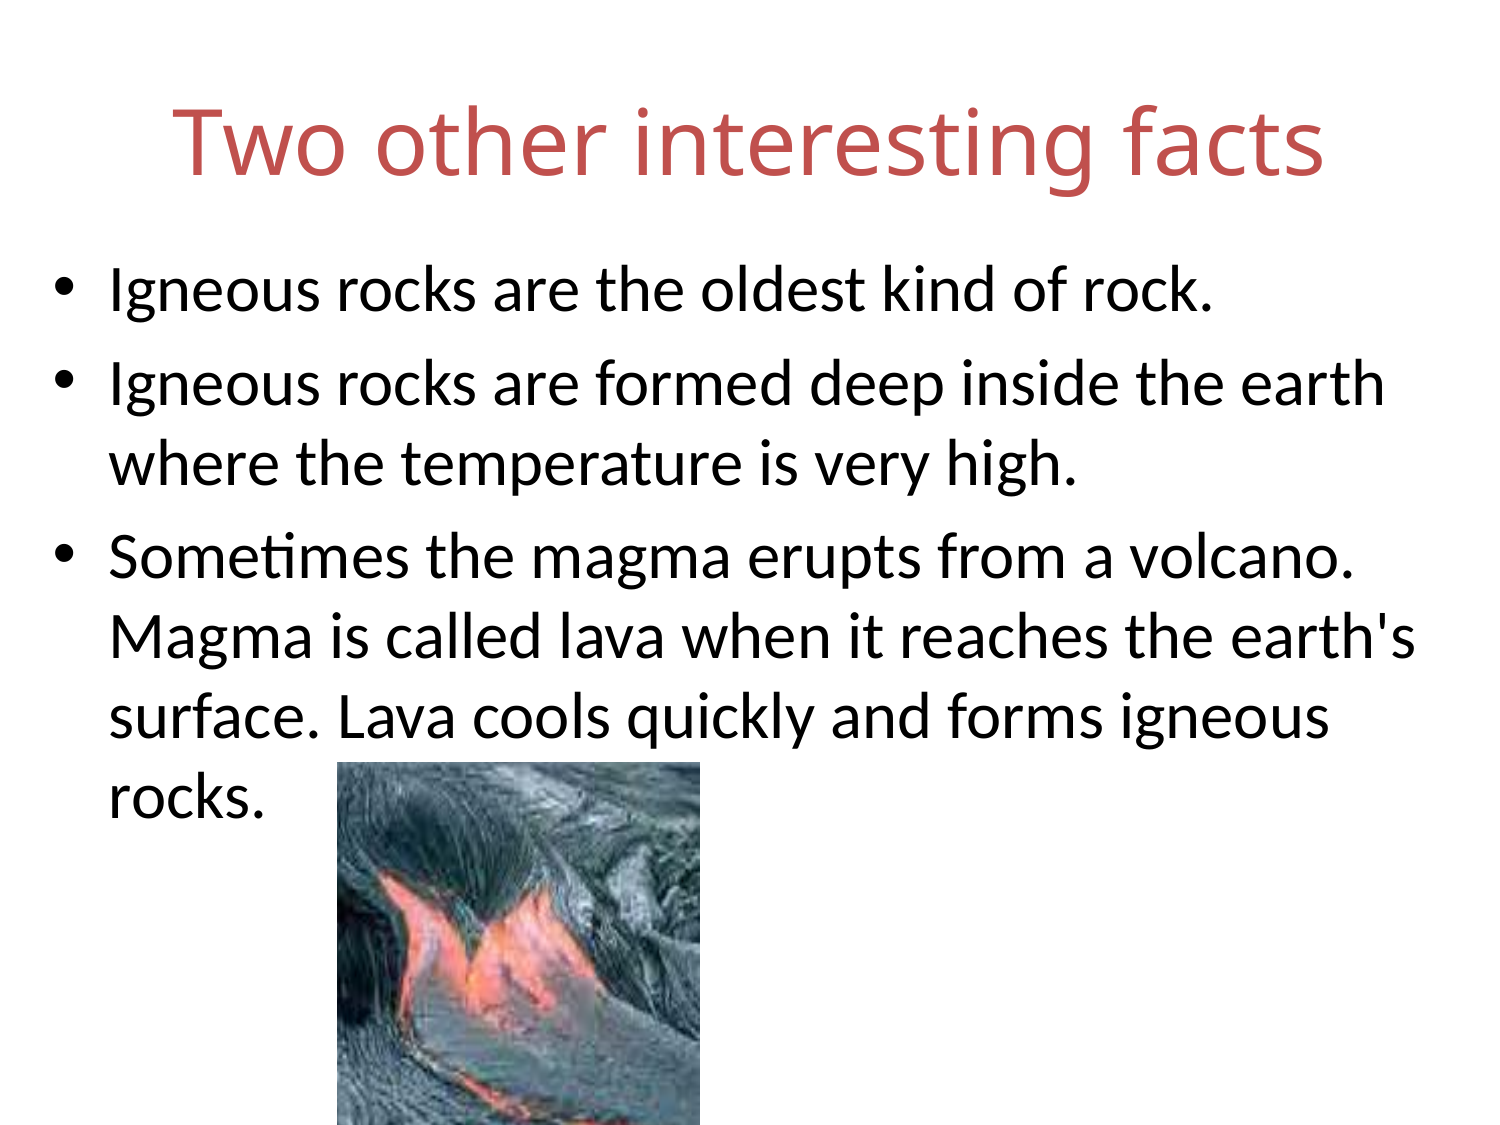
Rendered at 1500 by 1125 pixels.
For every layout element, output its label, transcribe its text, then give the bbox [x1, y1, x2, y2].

list Igneous rocks are the oldest kind of rock. Igneous rocks are formed deep inside the earth where the temperature is very high. Sometimes the magma erupts from a volcano. Magma is called lava when it reaches the earth's surface. Lava cools quickly and forms igneous rocks. [37, 237, 1463, 1050]
picture [337, 762, 701, 1125]
title Two other interesting facts [75, 45, 1425, 233]
